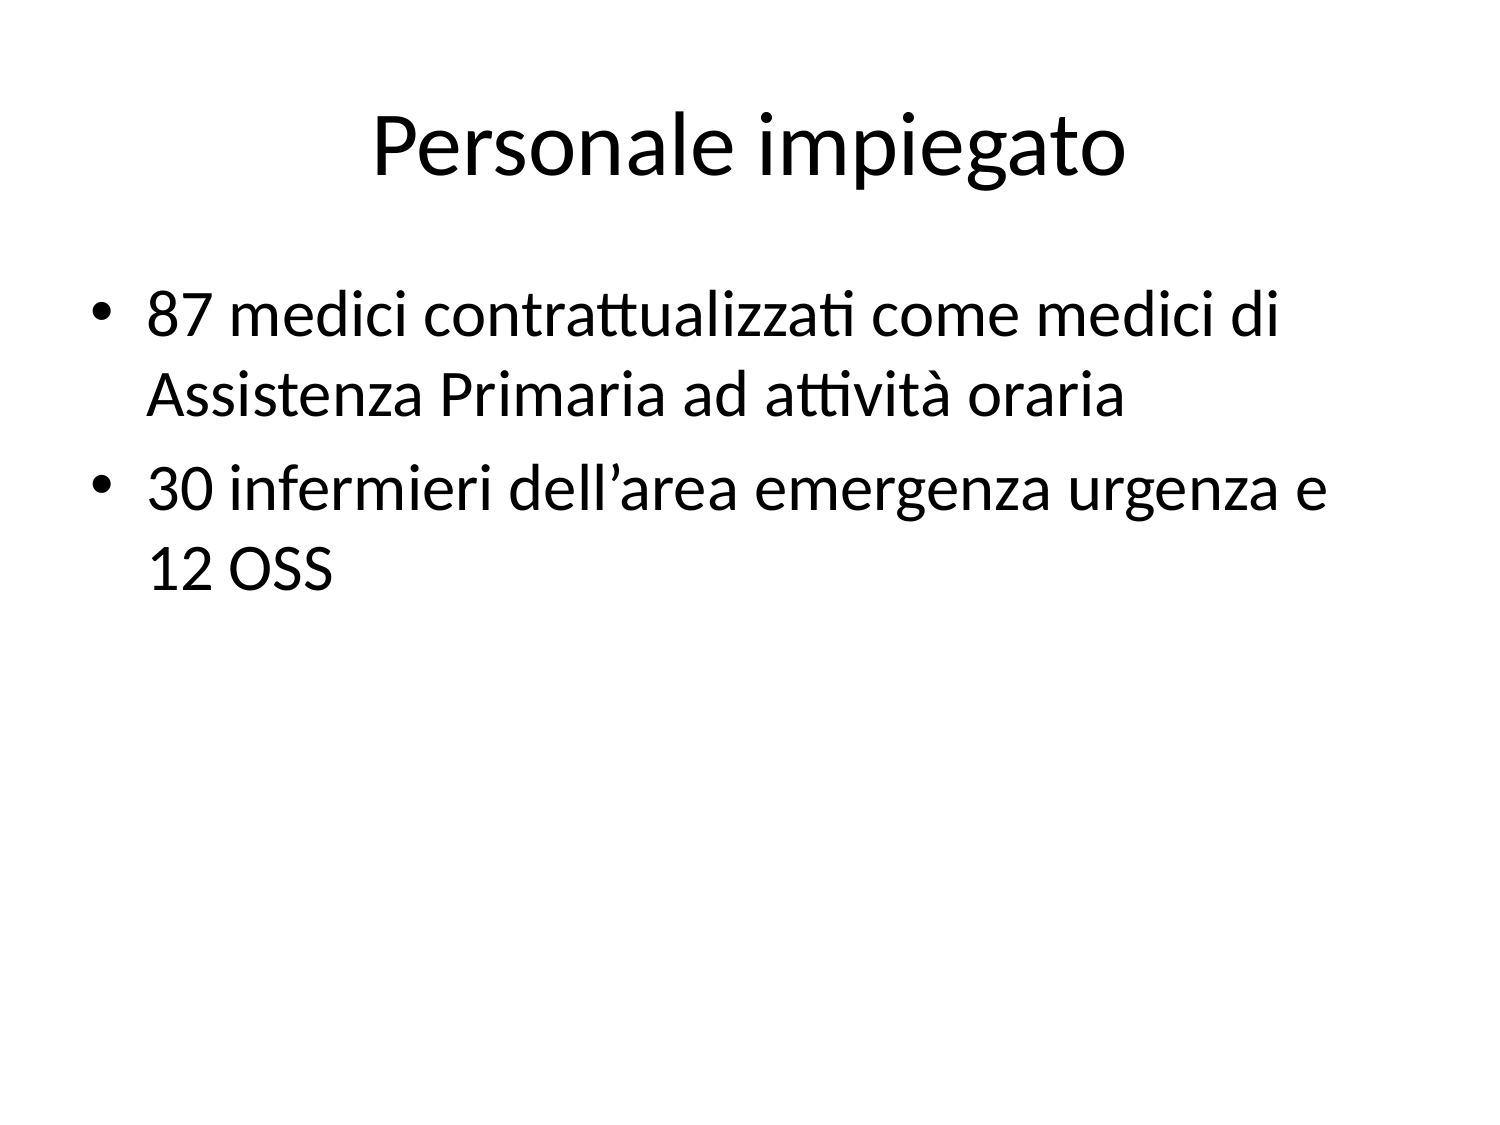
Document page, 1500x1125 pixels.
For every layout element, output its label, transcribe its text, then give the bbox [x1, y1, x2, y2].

title Personale impiegato [75, 45, 1425, 233]
list 87 medici contrattualizzati come medici di Assistenza Primaria ad attività oraria 30 infermieri dell’area emergenza urgenza e 12 OSS [75, 262, 1425, 1005]
